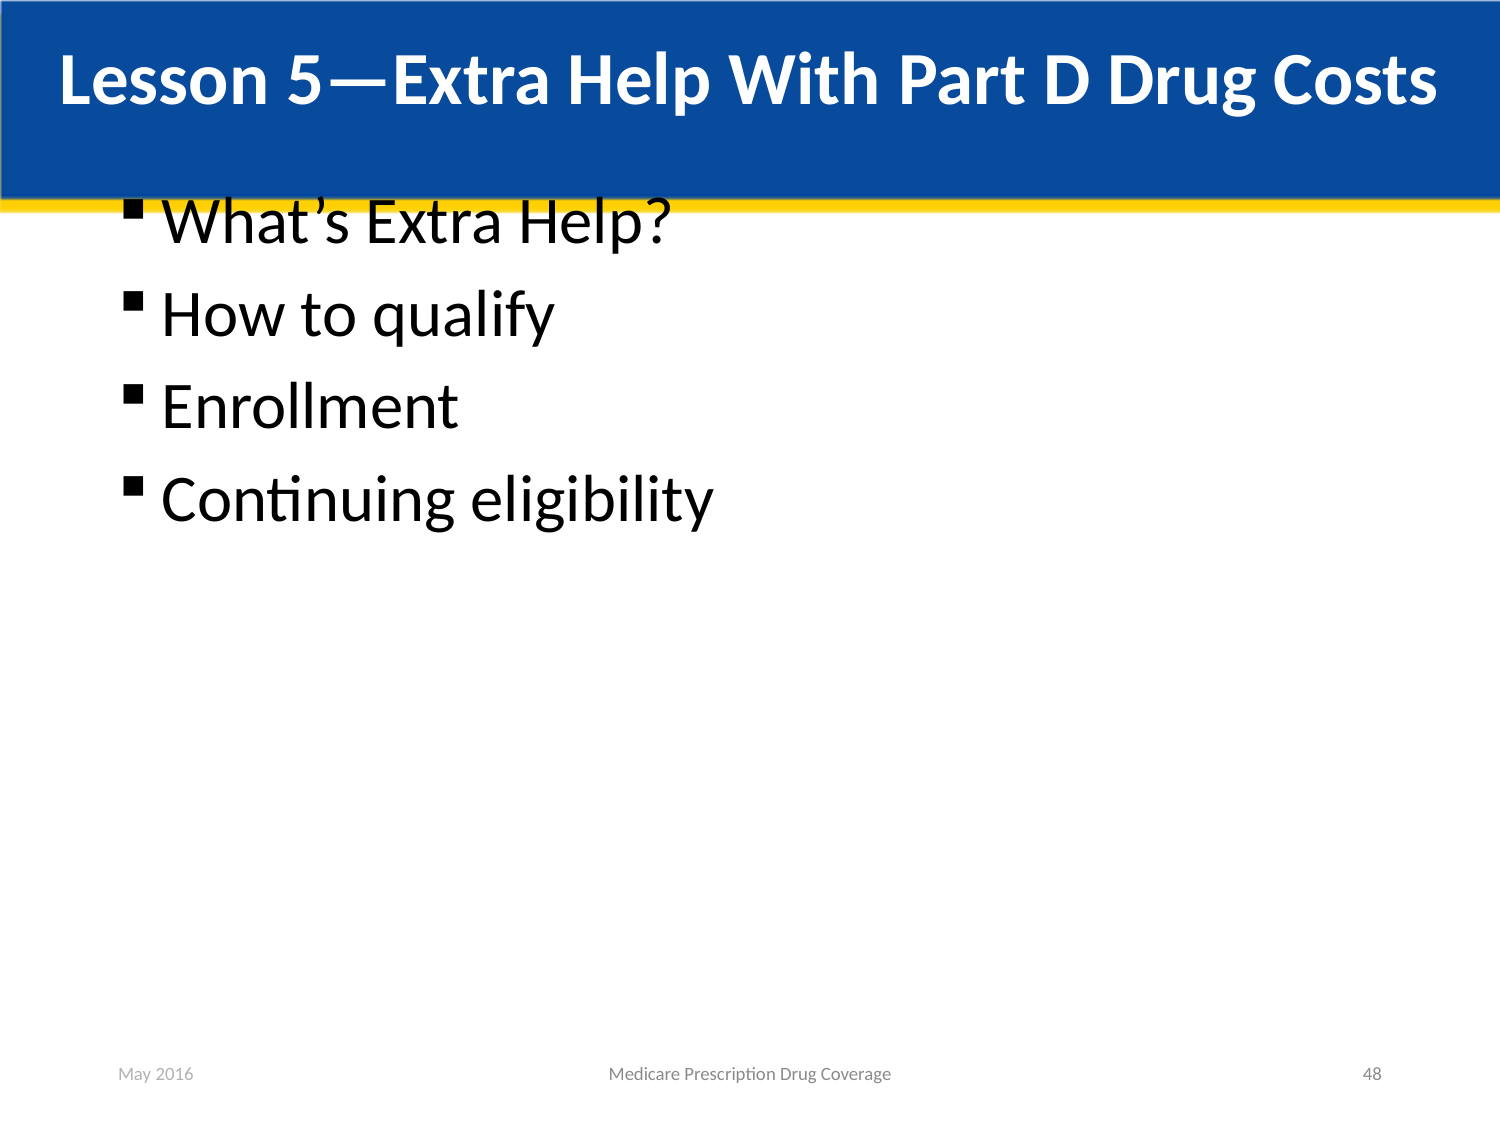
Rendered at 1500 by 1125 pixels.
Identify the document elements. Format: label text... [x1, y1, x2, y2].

picture [0, 160, 1500, 1125]
footer Medicare Prescription Drug Coverage [496, 1042, 1004, 1103]
title Lesson 5—Extra Help With Part D Drug Costs [0, 1, 1500, 160]
slide_number 48 [1059, 1042, 1397, 1103]
list What’s Extra Help? How to qualify Enrollment Continuing eligibility [103, 169, 1397, 1014]
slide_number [103, 1042, 441, 1103]
